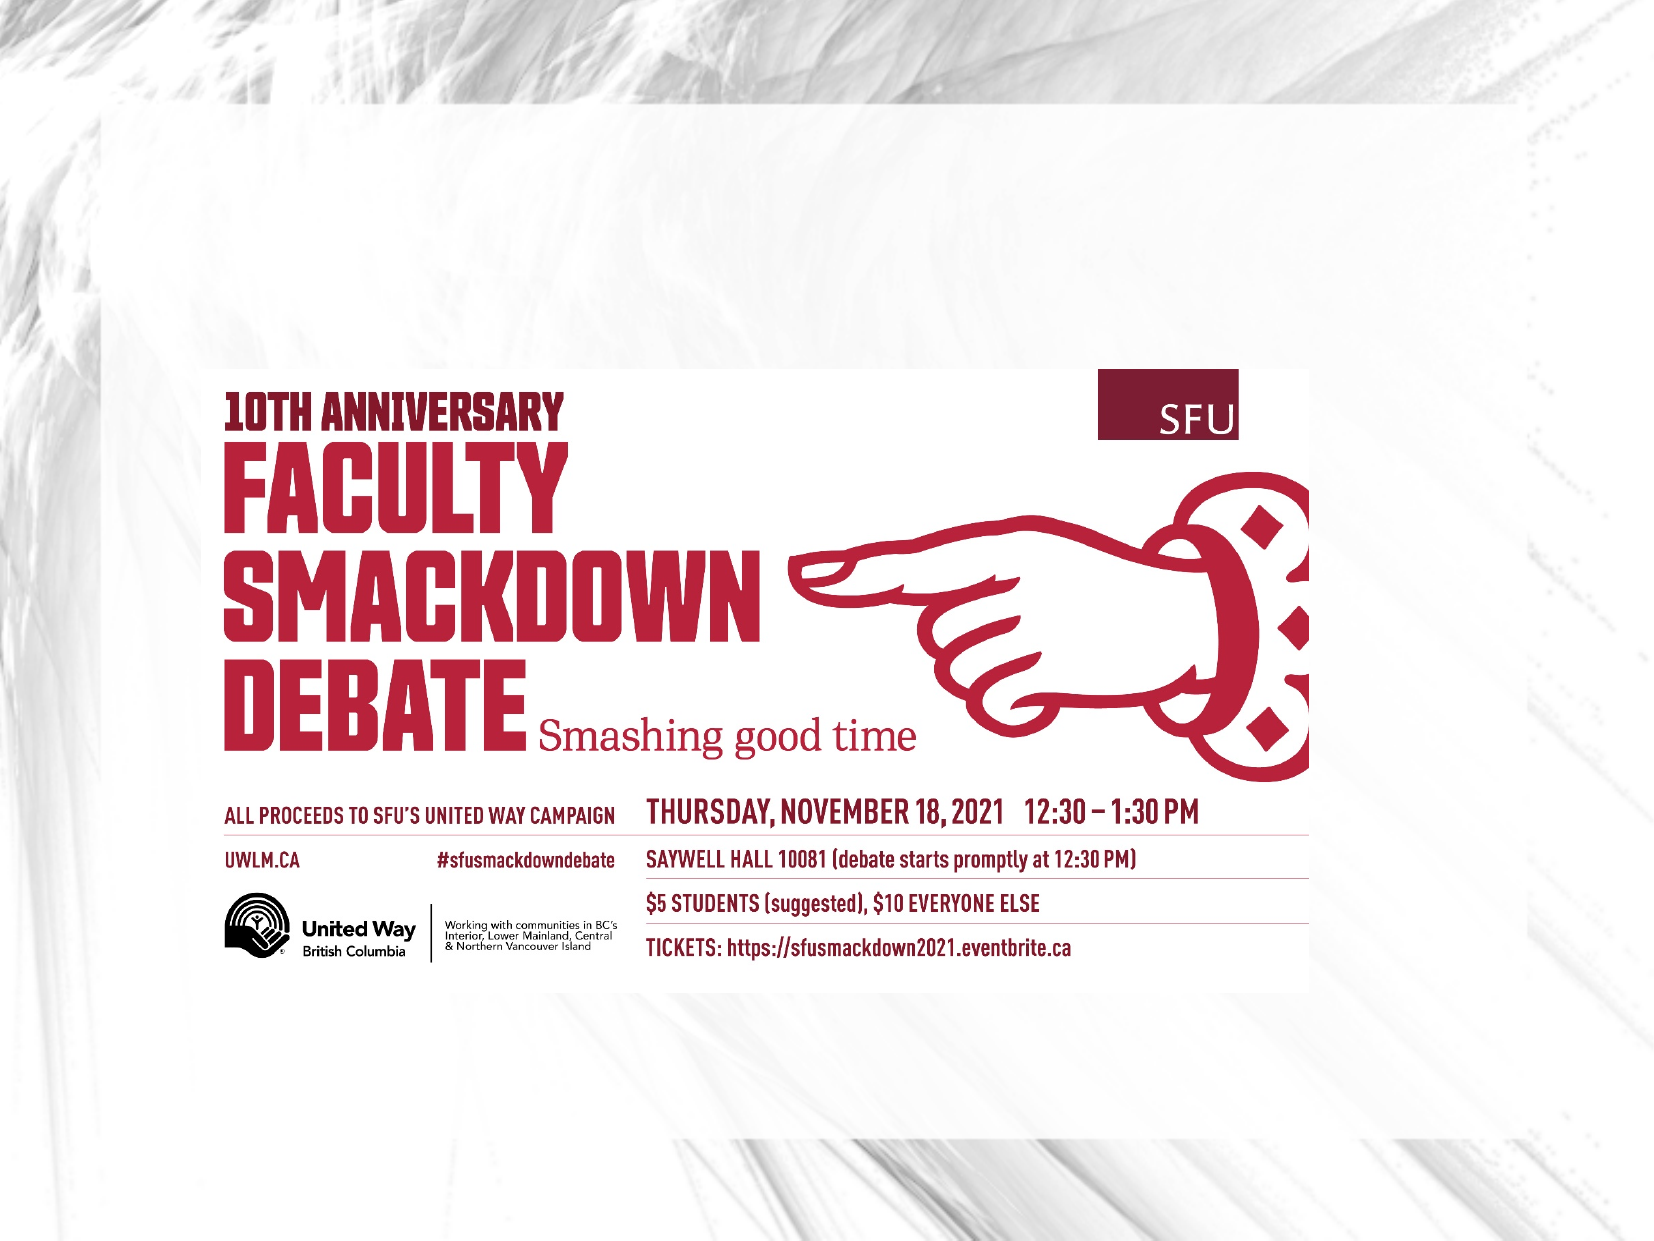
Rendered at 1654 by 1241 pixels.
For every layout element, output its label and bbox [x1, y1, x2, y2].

picture [0, 0, 1654, 1241]
list [201, 370, 1309, 993]
